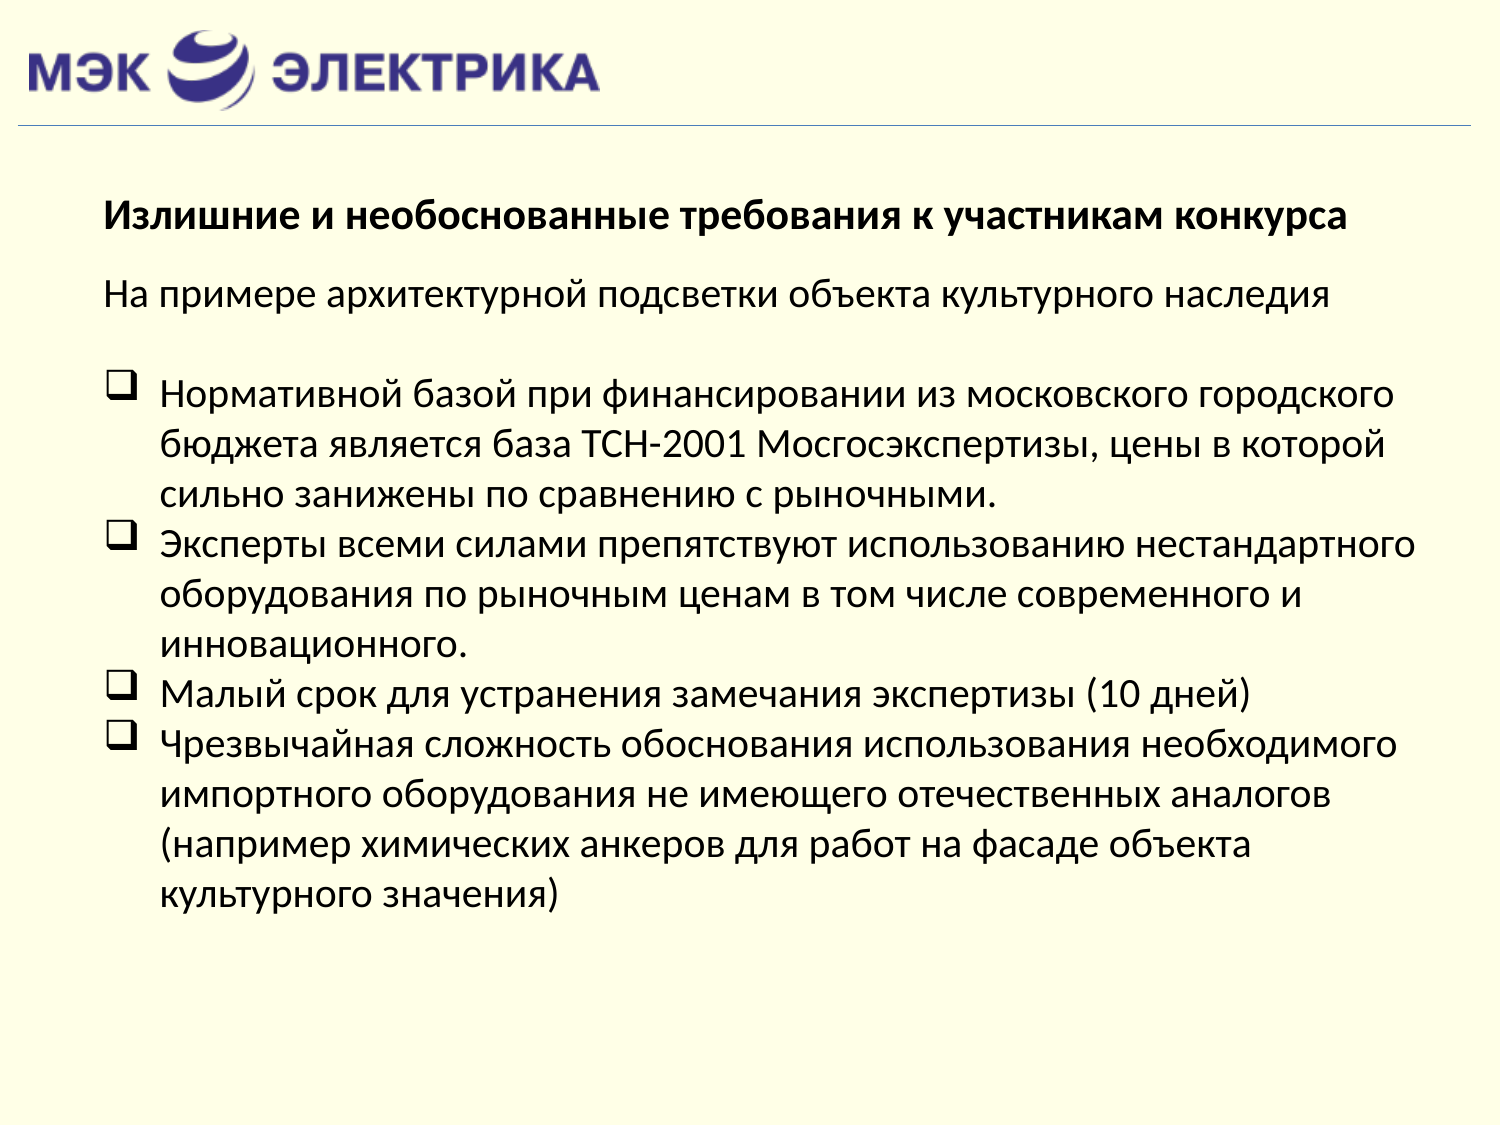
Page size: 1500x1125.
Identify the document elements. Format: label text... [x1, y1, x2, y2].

picture [29, 30, 600, 112]
text_box На примере архитектурной подсветки объекта культурного наследия Нормативной базой при финансировании из московского городского бюджета является база ТСН-2001 Мосгосэкспертизы, цены в которой сильно занижены по сравнению с рыночными. Эксперты всеми силами препятствуют использованию нестандартного оборудования по рыночным ценам в том числе современного и инновационного. Малый срок для устранения замечания экспертизы (10 дней) Чрезвычайная сложность обоснования использования необходимого импортного оборудования не имеющего отечественных аналогов (например химических анкеров для работ на фасаде объекта культурного значения) [88, 258, 1436, 924]
text_box Излишние и необоснованные требования к участникам конкурса [88, 152, 1483, 246]
